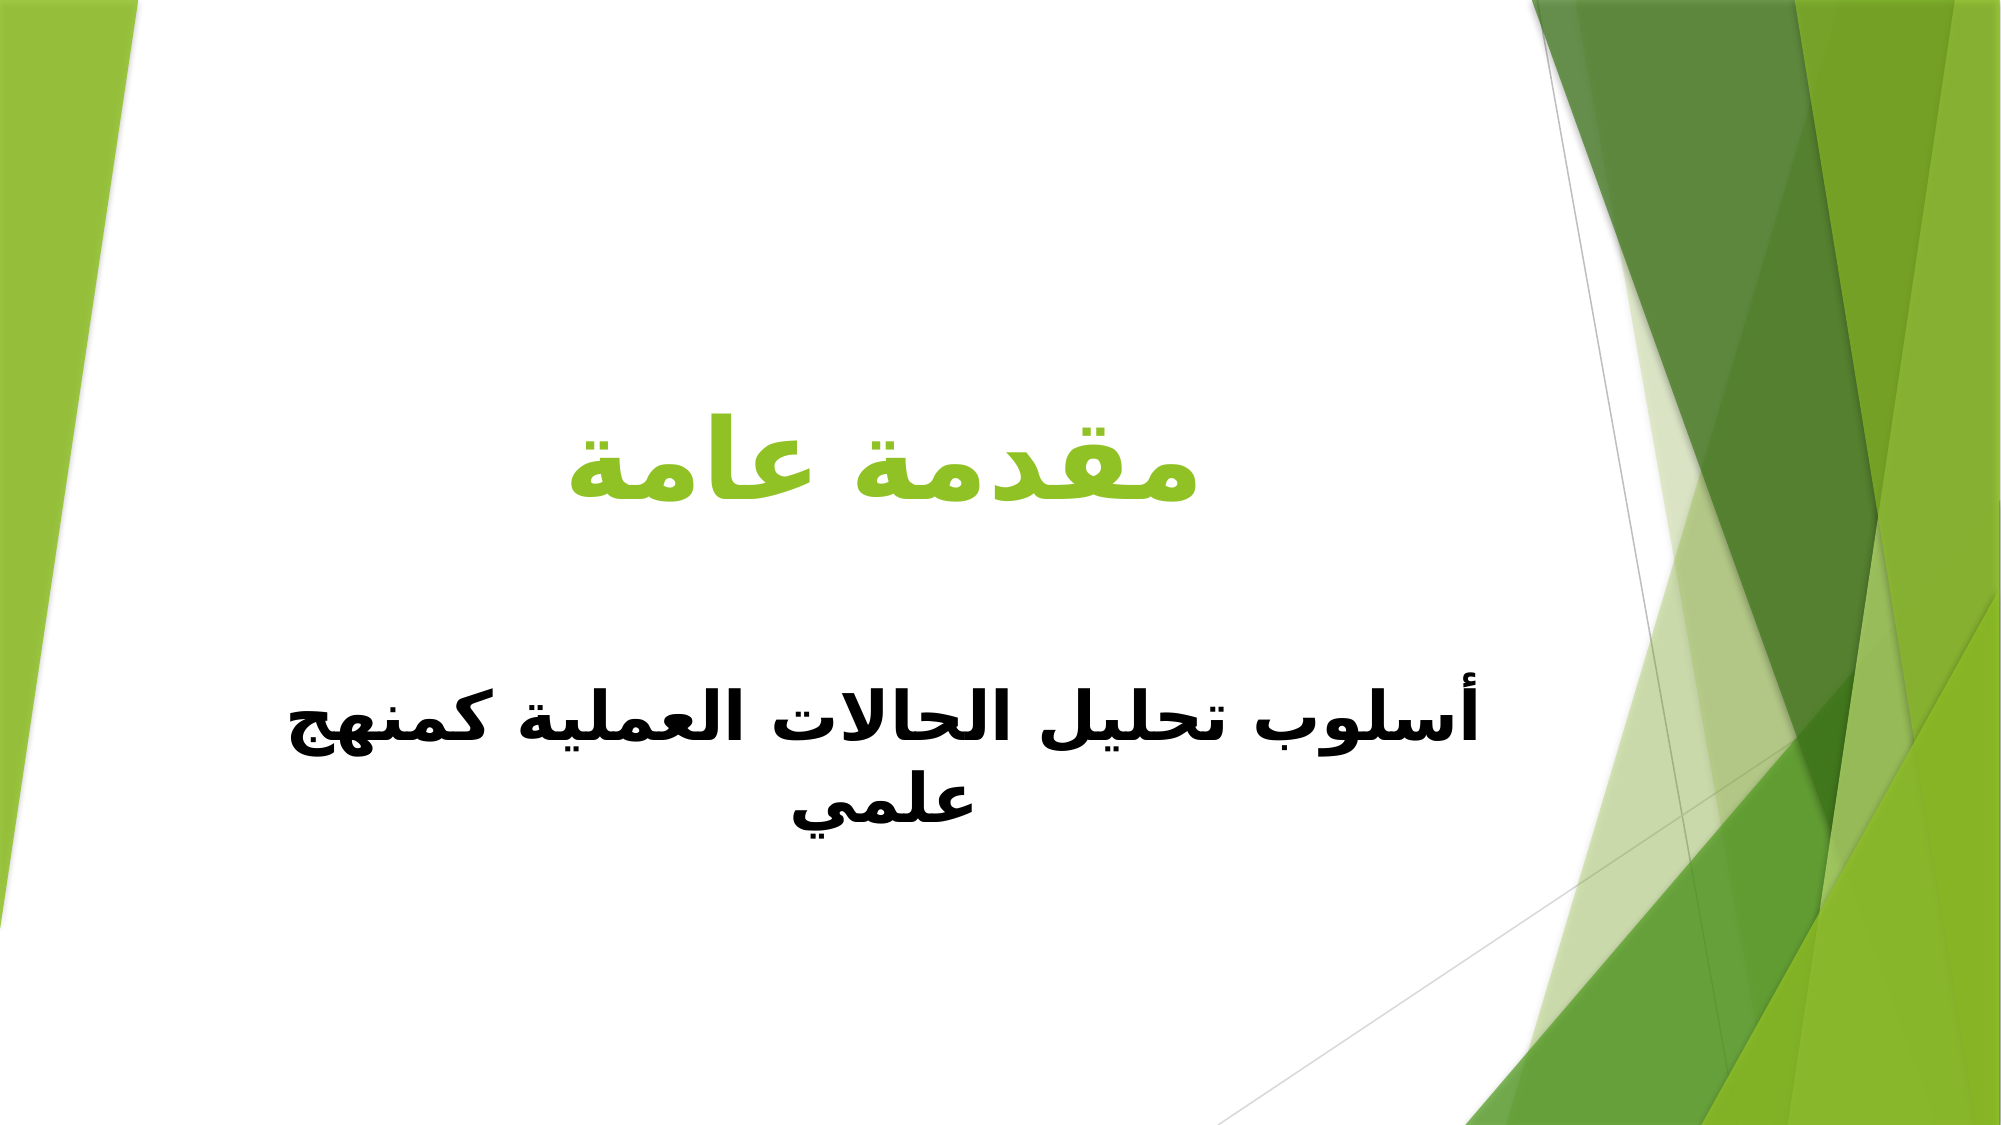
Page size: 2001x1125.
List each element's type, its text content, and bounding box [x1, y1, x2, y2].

subtitle أسلوب تحليل الحالات العملية كمنهج علمي [247, 664, 1522, 845]
title مقدمة عامة [247, 394, 1522, 664]
